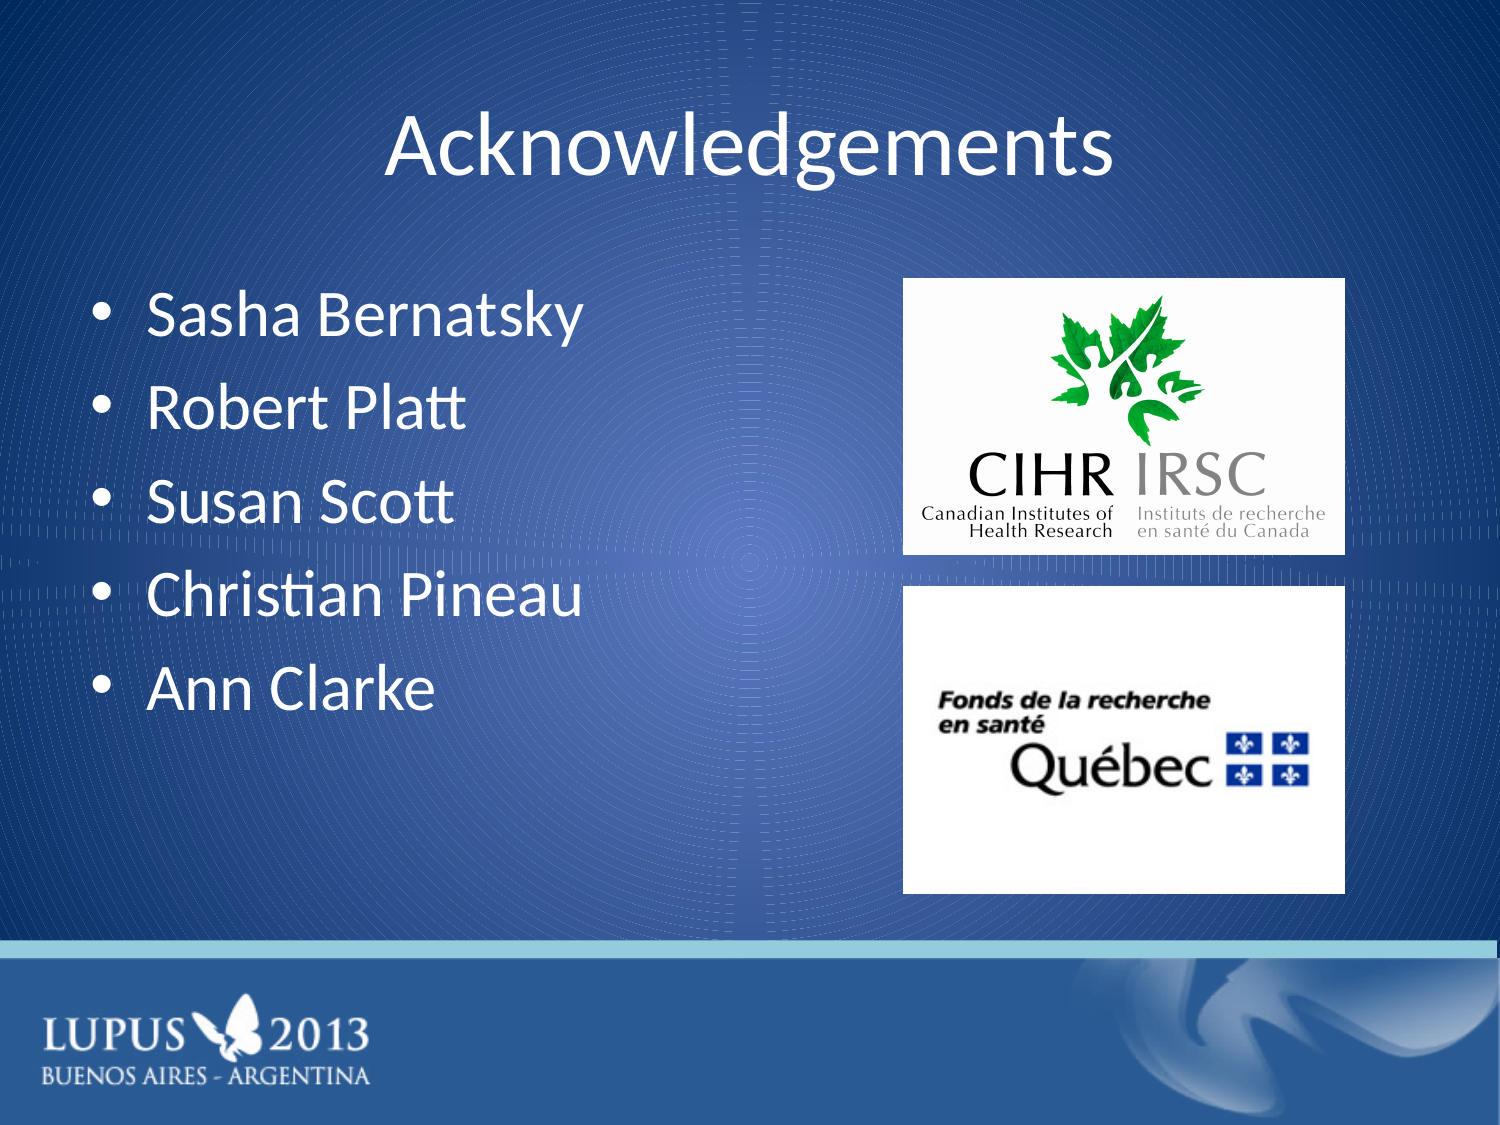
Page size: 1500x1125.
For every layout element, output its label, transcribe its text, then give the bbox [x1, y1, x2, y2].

list Sasha Bernatsky Robert Platt Susan Scott Christian Pineau Ann Clarke [75, 262, 1425, 1005]
title Acknowledgements [75, 45, 1425, 233]
picture [903, 585, 1345, 894]
picture [903, 278, 1345, 555]
